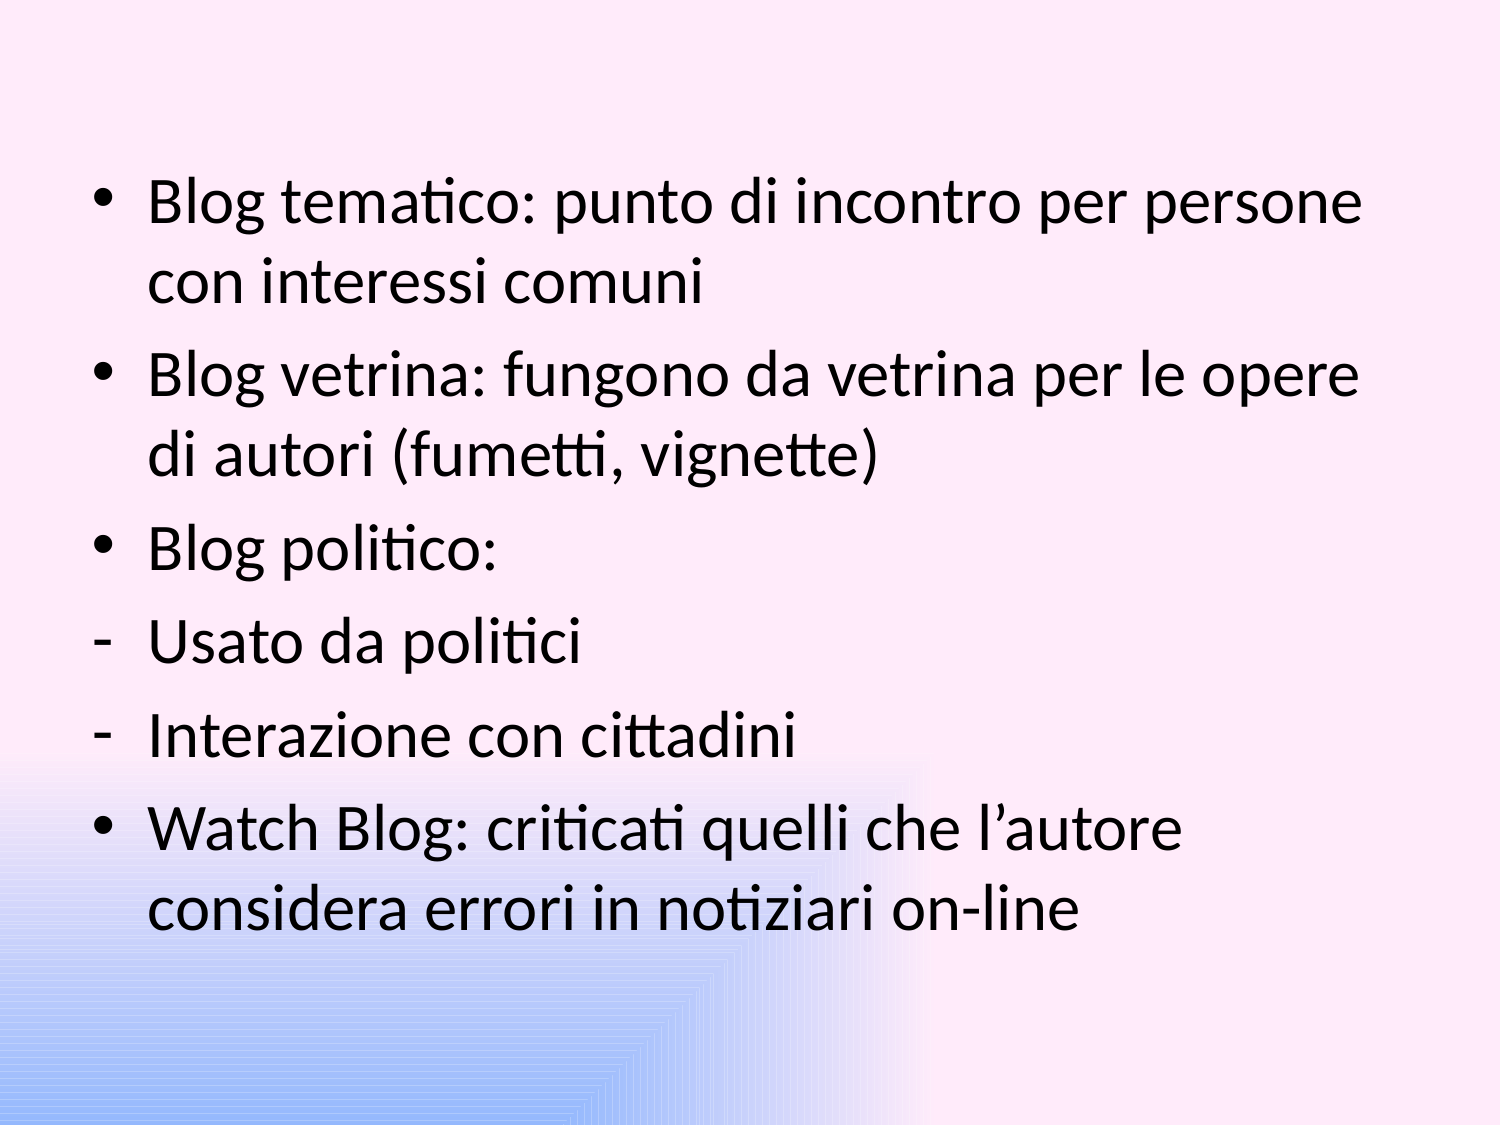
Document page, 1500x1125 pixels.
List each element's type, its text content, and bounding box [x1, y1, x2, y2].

list Blog tematico: punto di incontro per persone con interessi comuni Blog vetrina: fungono da vetrina per le opere di autori (fumetti, vignette) Blog politico: Usato da politici Interazione con cittadini Watch Blog: criticati quelli che l’autore considera errori in notiziari on-line [76, 149, 1427, 1047]
